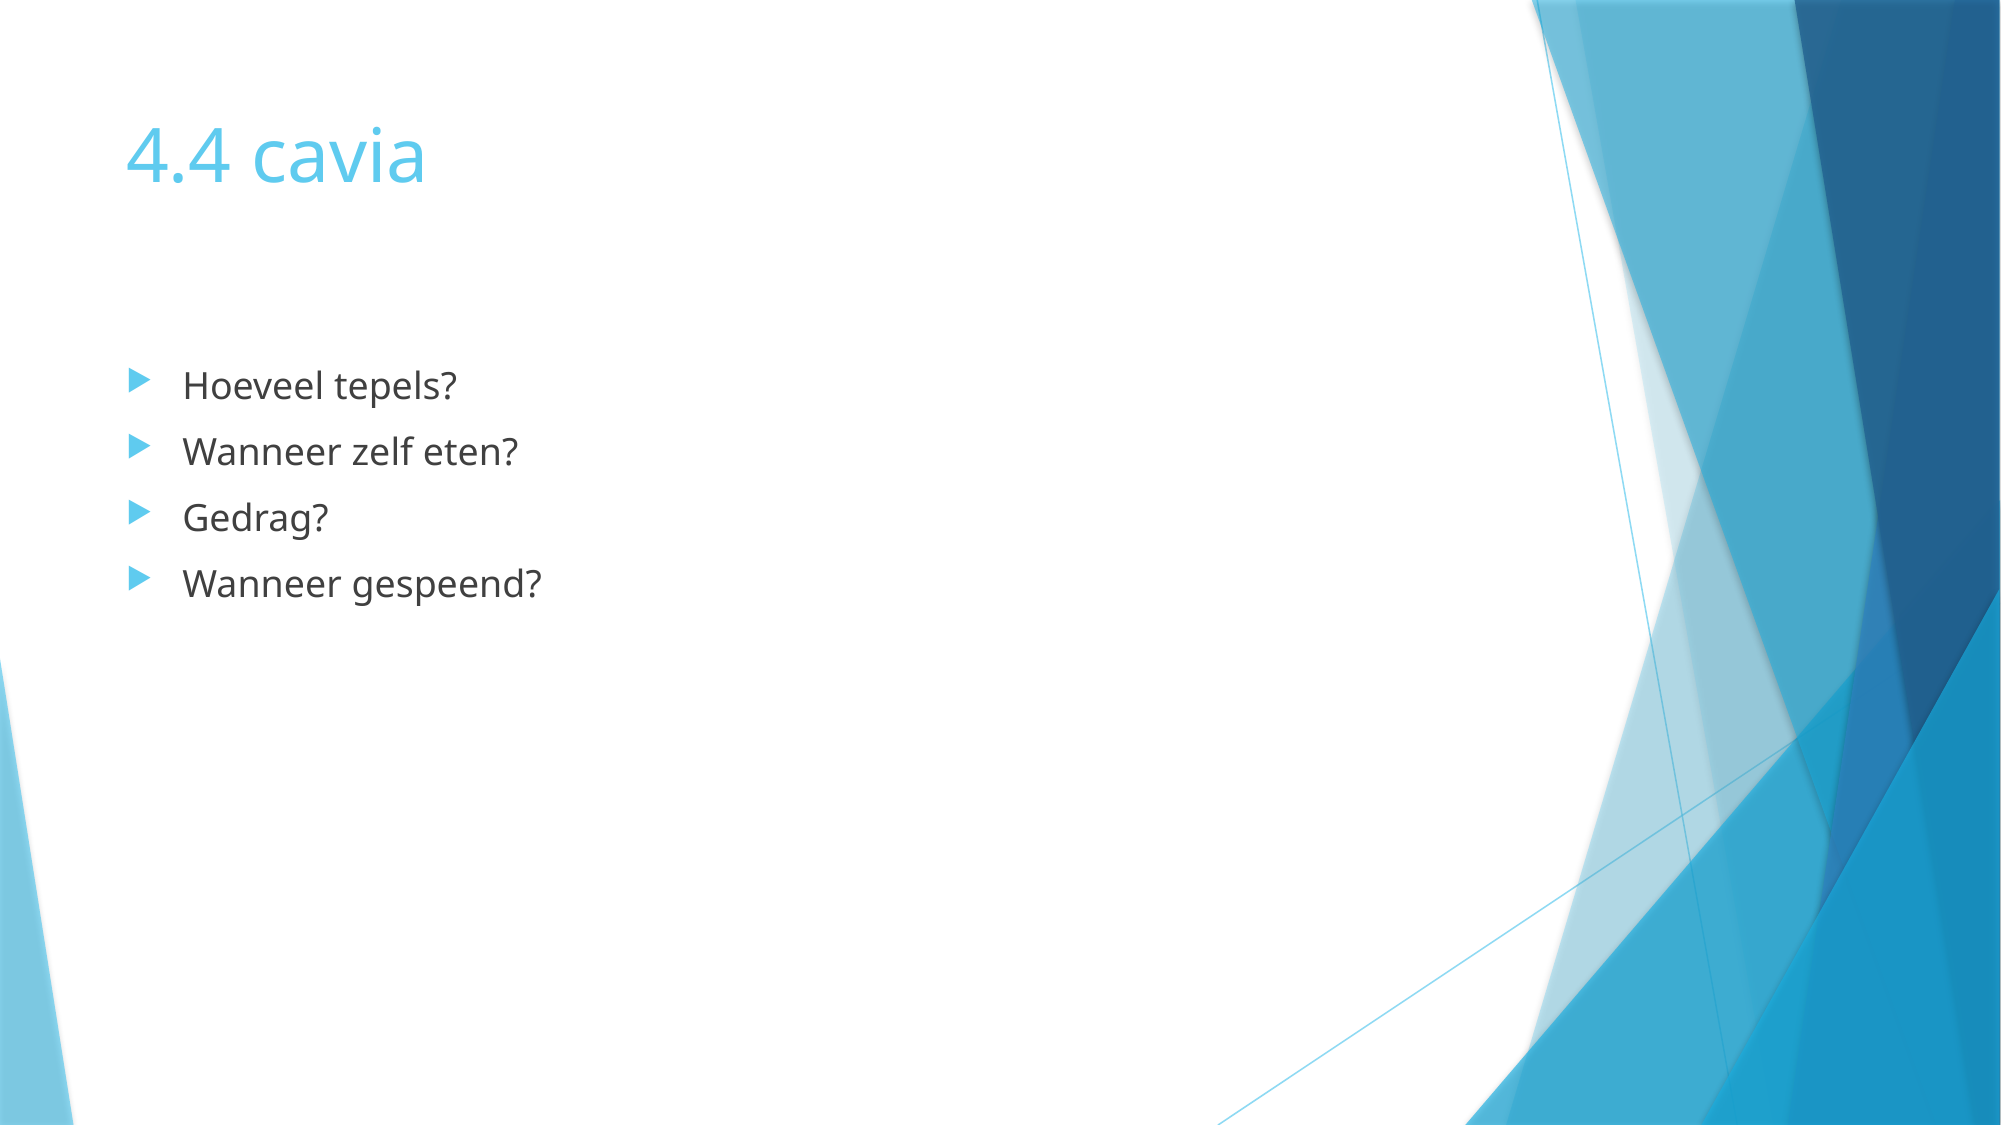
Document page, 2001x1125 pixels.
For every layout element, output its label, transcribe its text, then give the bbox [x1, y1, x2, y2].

list Hoeveel tepels? Wanneer zelf eten? Gedrag? Wanneer gespeend? [111, 354, 1522, 992]
title 4.4 cavia [111, 99, 1522, 317]
